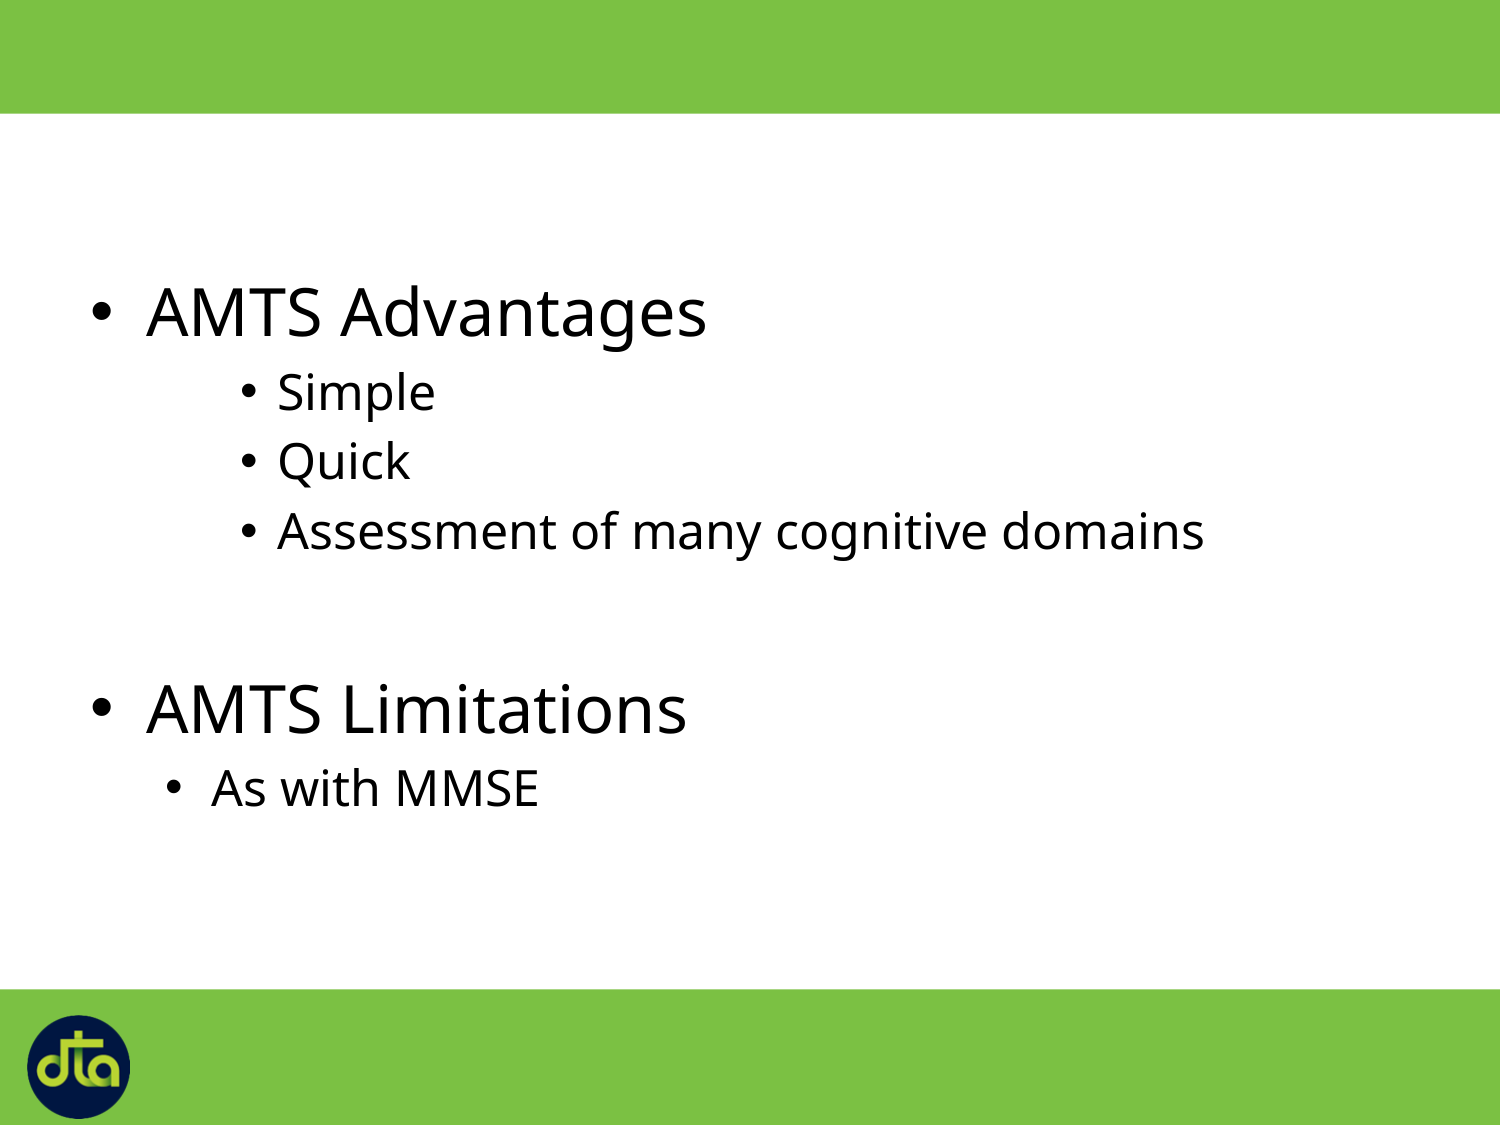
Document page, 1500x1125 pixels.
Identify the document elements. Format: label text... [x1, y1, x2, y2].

picture [27, 1015, 131, 1120]
text_box AMTS Advantages Simple Quick Assessment of many cognitive domains AMTS Limitations As with MMSE [74, 262, 1425, 1005]
